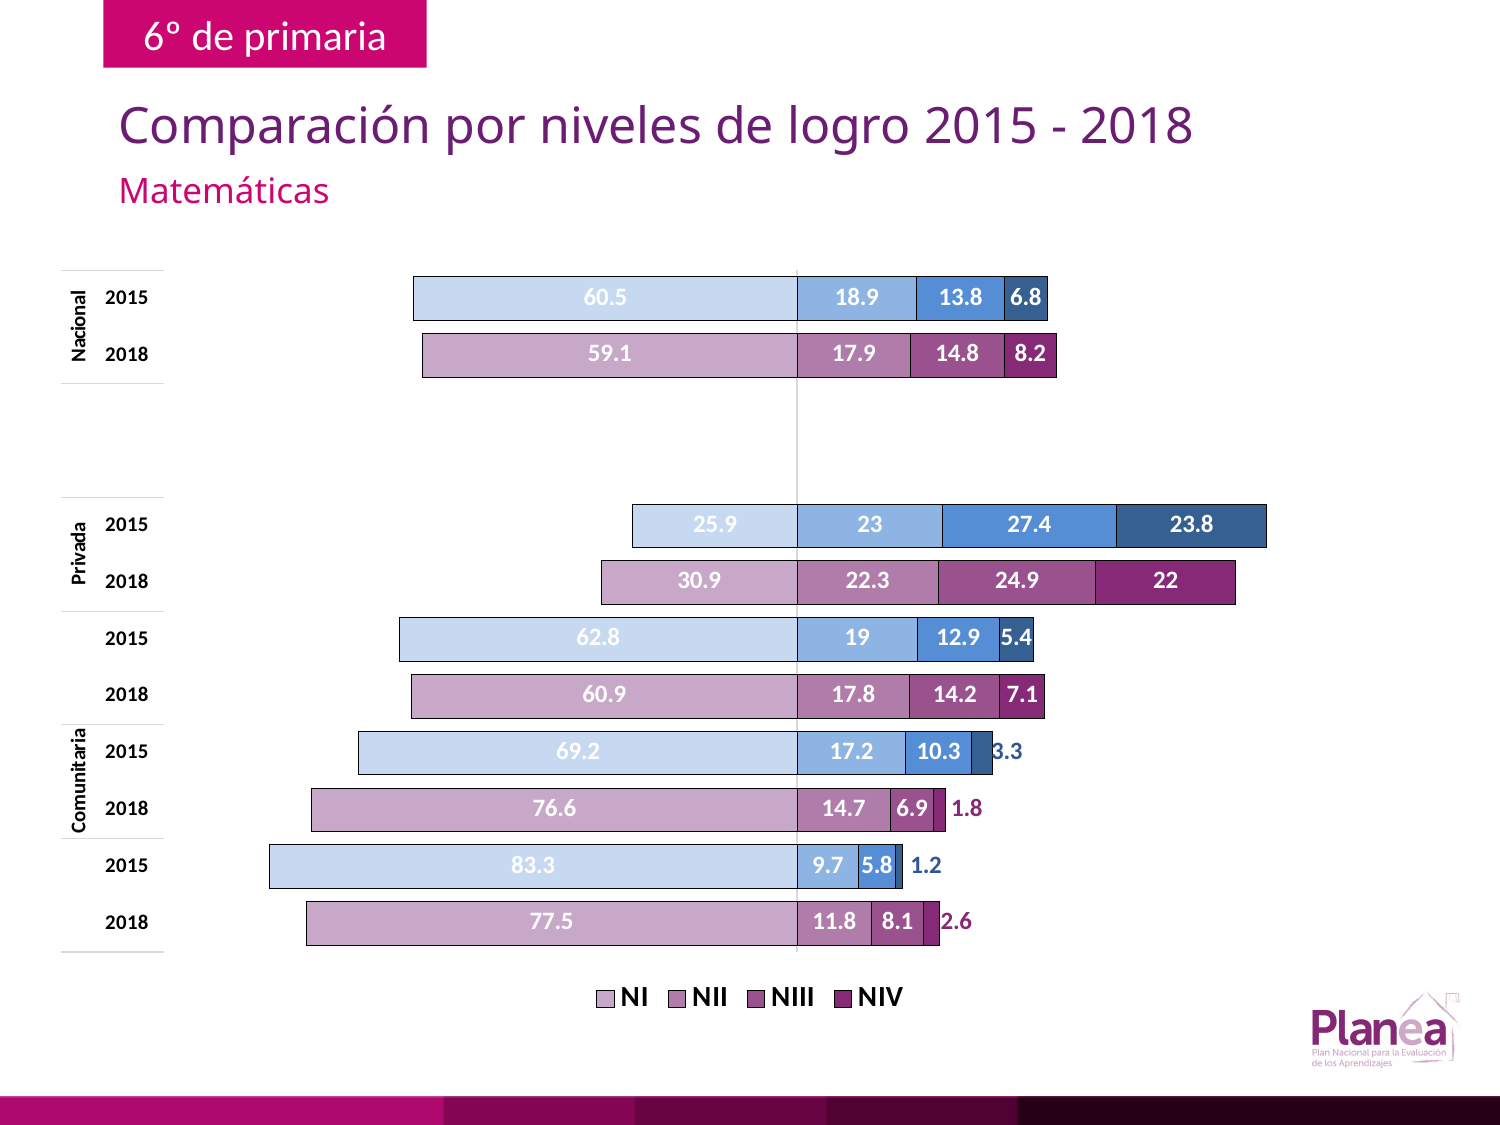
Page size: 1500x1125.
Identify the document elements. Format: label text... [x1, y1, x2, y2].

picture [0, 1096, 1500, 1125]
picture [1312, 991, 1462, 1068]
chart [41, 255, 1459, 1020]
title Comparación por niveles de logro 2015 - 2018 [103, 92, 1398, 160]
list Matemáticas [103, 160, 1398, 219]
